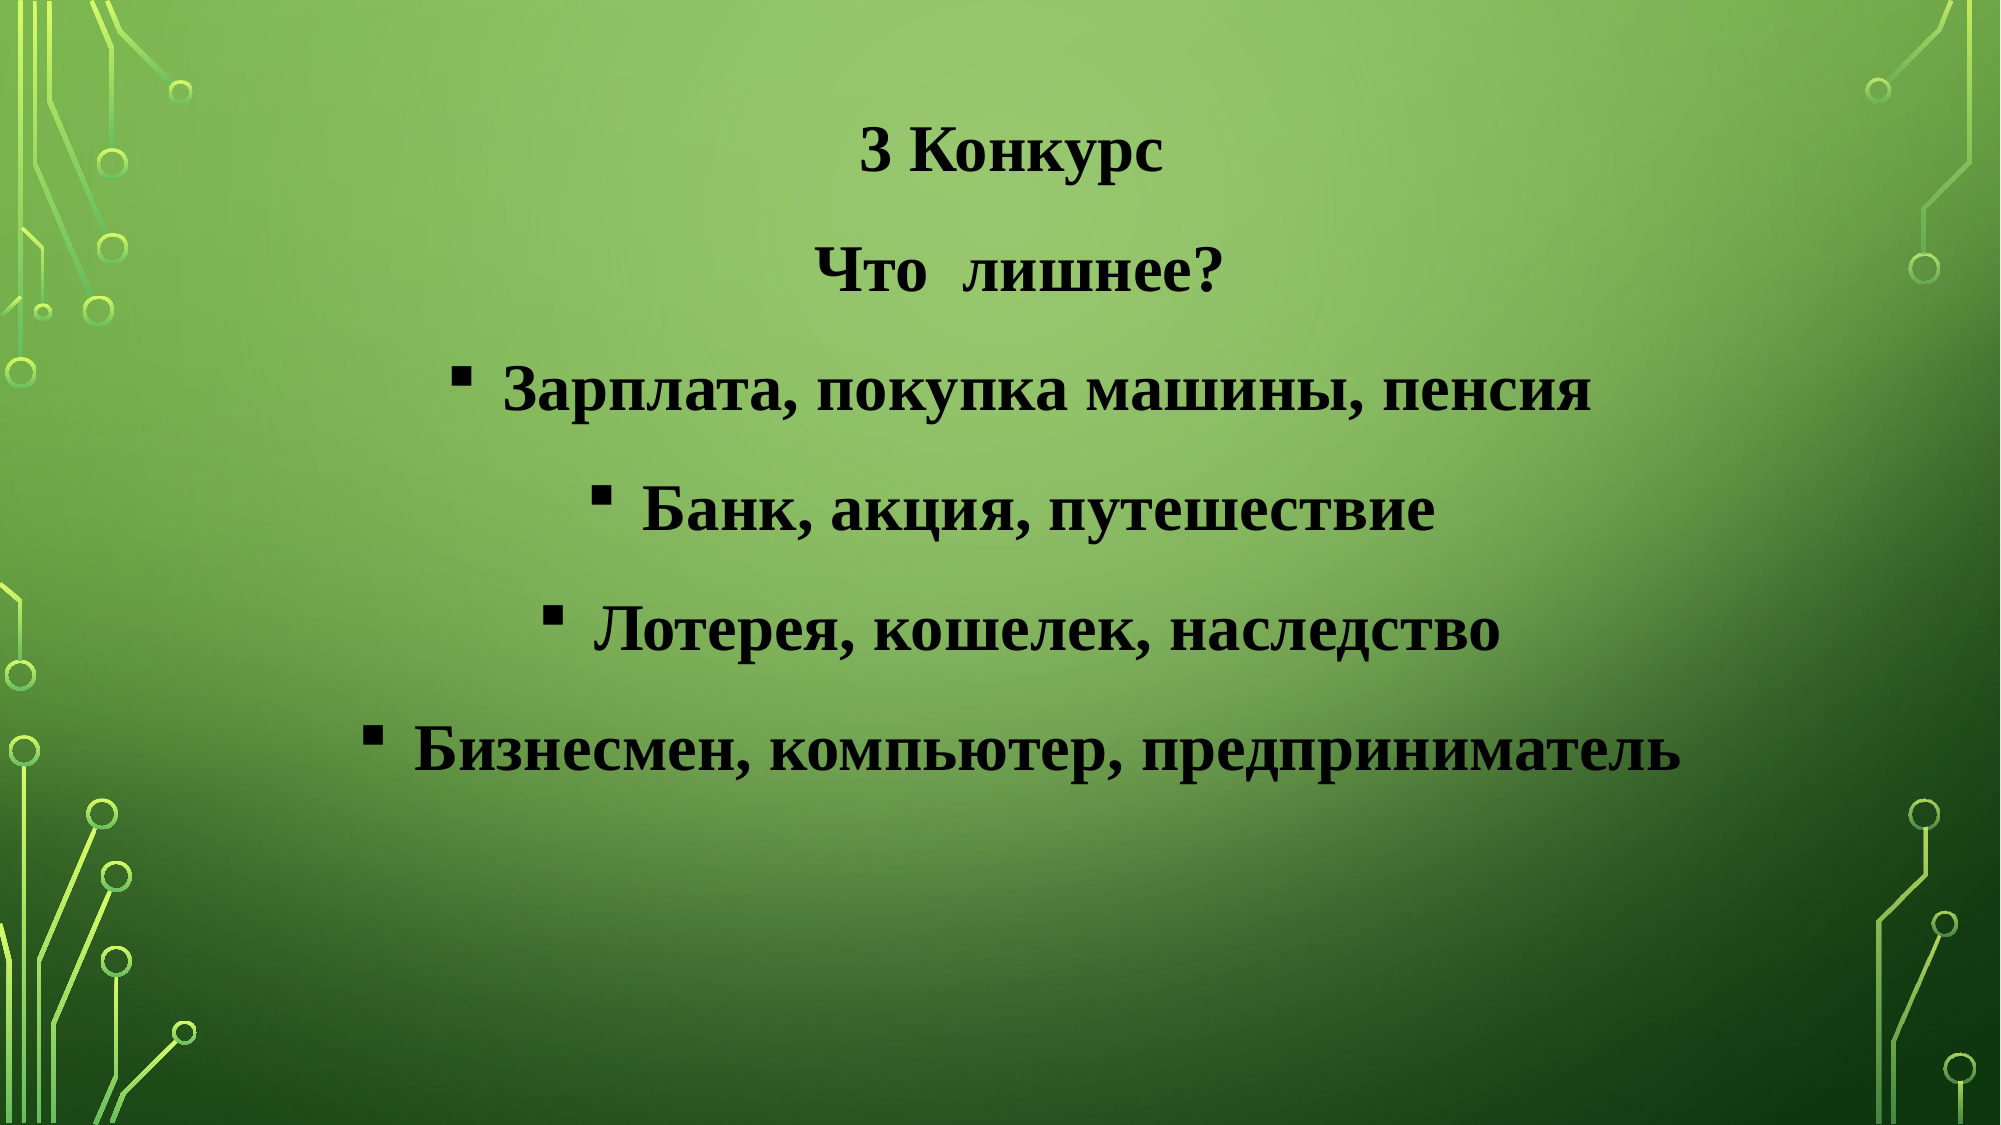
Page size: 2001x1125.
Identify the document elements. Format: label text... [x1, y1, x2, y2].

text_box 3 Конкурс Что лишнее? Зарплата, покупка машины, пенсия Банк, акция, путешествие Лотерея, кошелек, наследство Бизнесмен, компьютер, предприниматель [185, 56, 1855, 792]
